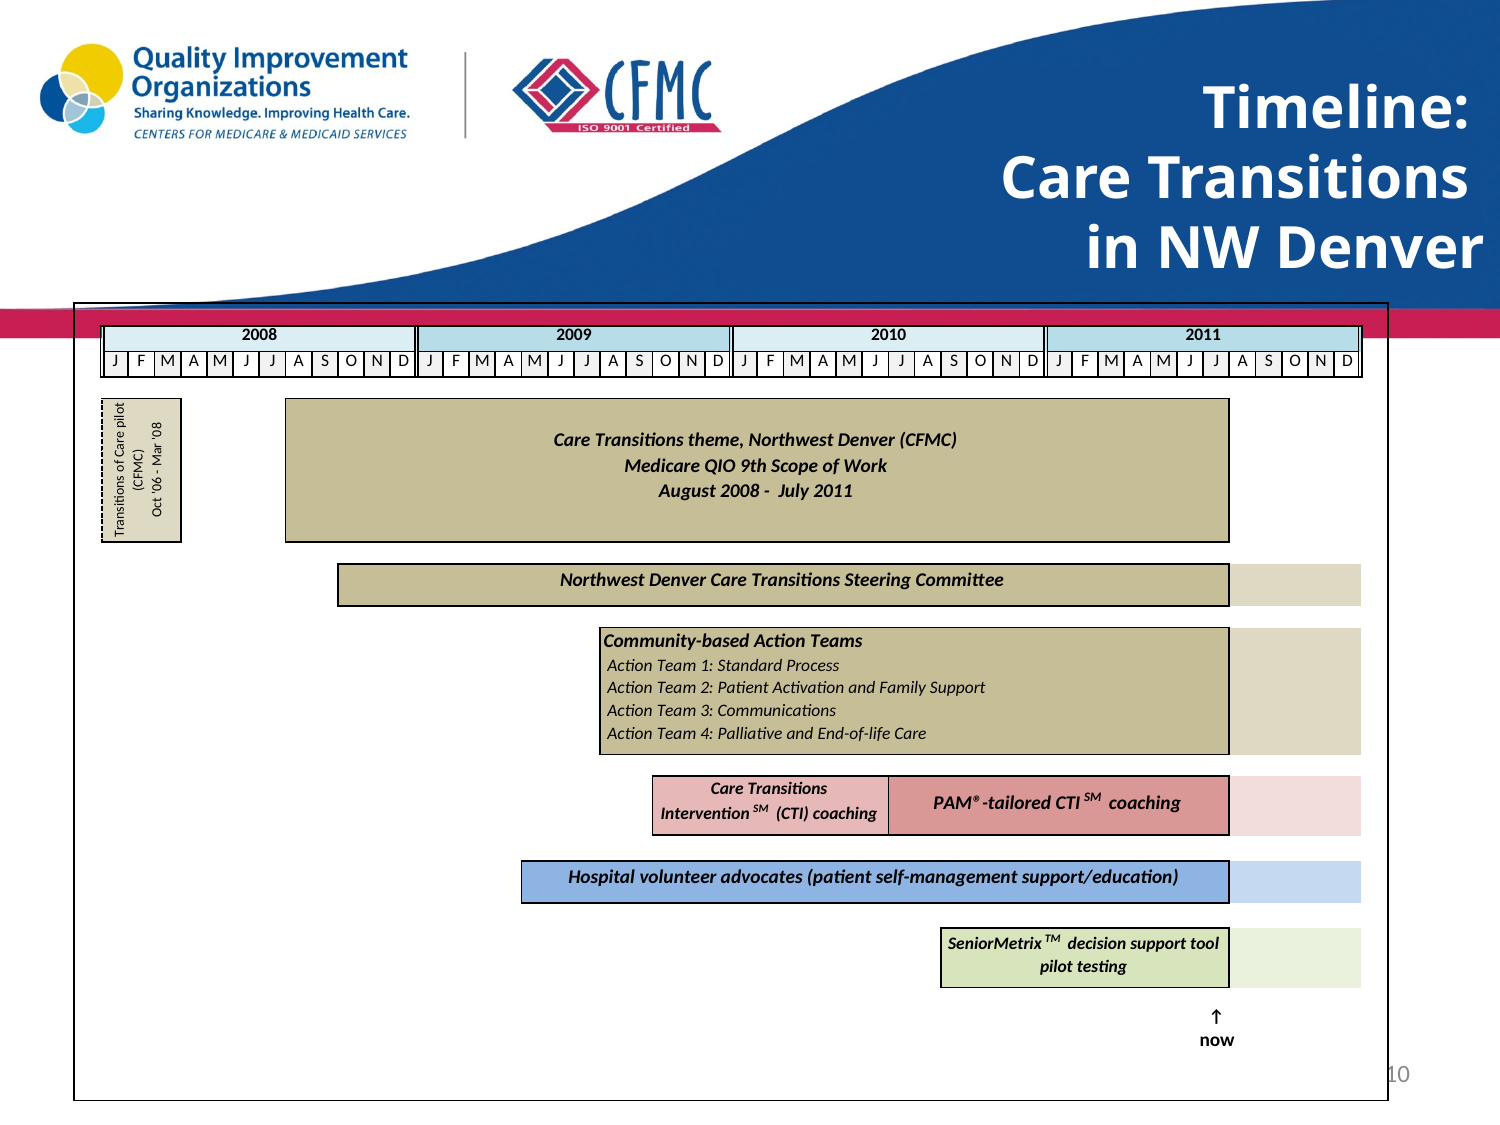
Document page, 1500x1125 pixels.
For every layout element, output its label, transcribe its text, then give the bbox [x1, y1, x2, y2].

title Timeline: Care Transitions in NW Denver [812, 62, 1500, 275]
slide_number 10 [1390, 1042, 1425, 1103]
picture [0, 0, 1500, 1125]
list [74, 303, 1388, 1101]
